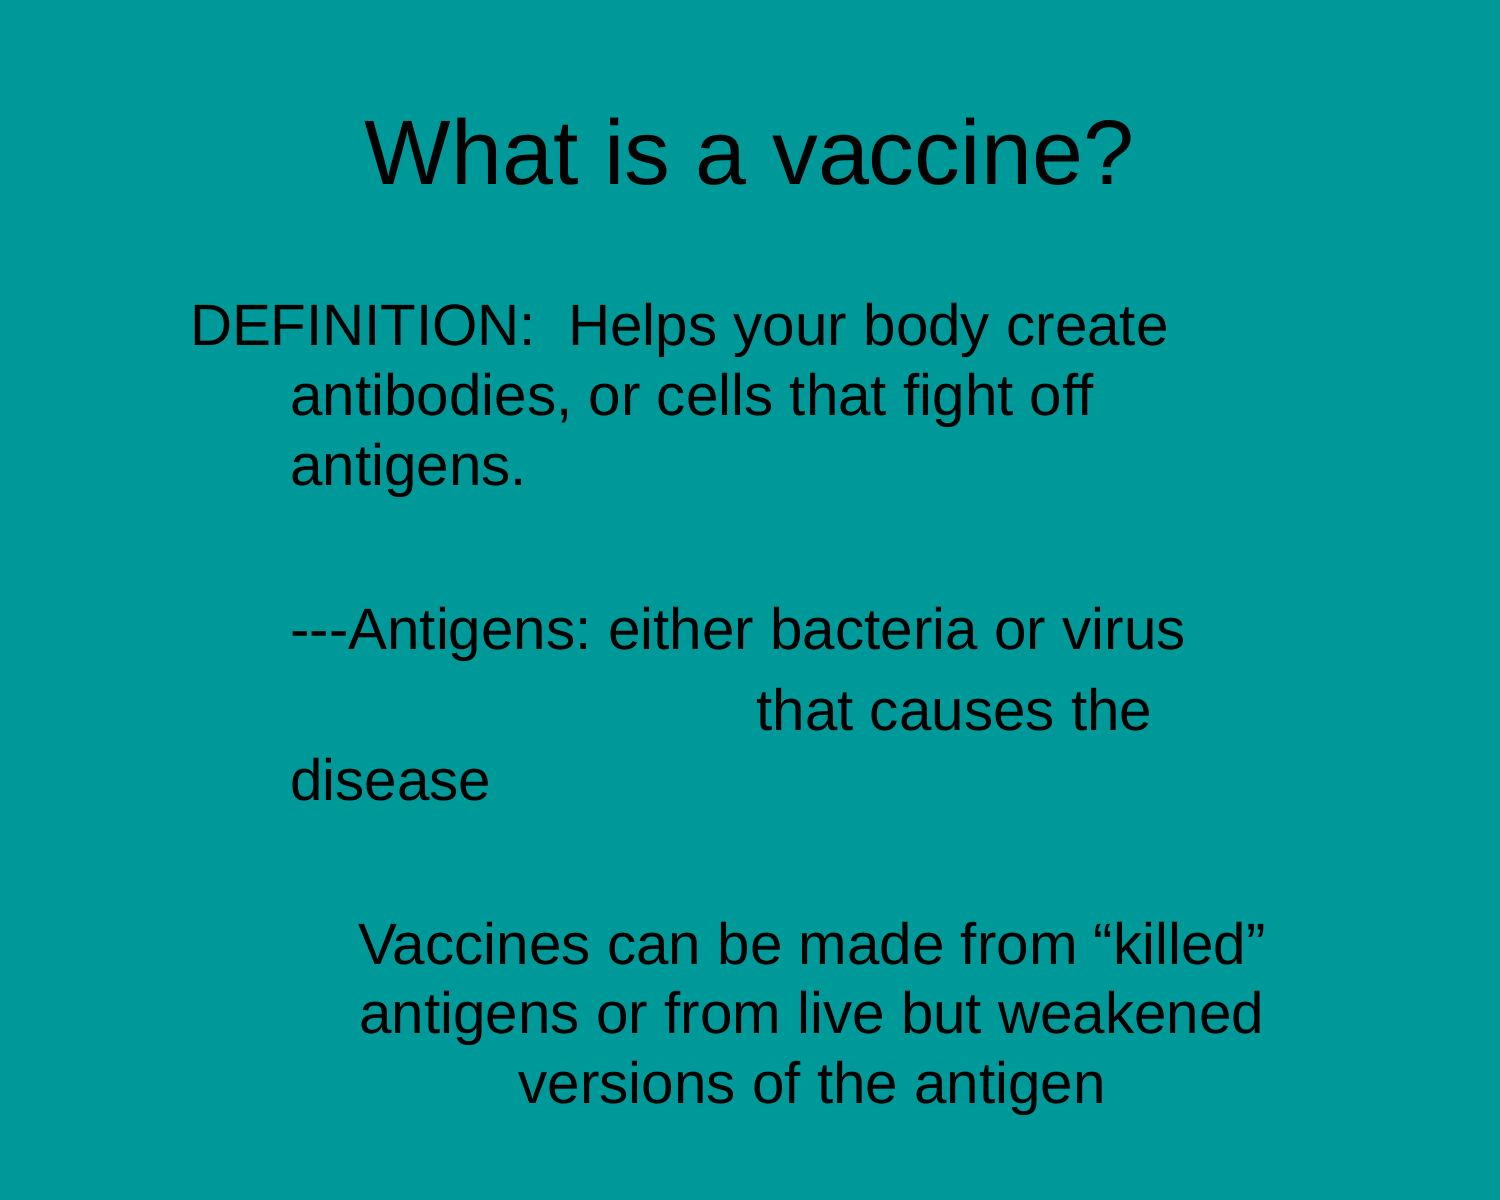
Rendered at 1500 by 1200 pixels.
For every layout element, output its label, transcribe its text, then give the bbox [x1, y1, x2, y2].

list DEFINITION: Helps your body create antibodies, or cells that fight off antigens. ---Antigens: either bacteria or virus that causes the disease Vaccines can be made from “killed” antigens or from live but weakened versions of the antigen [175, 279, 1350, 1072]
title What is a vaccine? [75, 48, 1426, 249]
